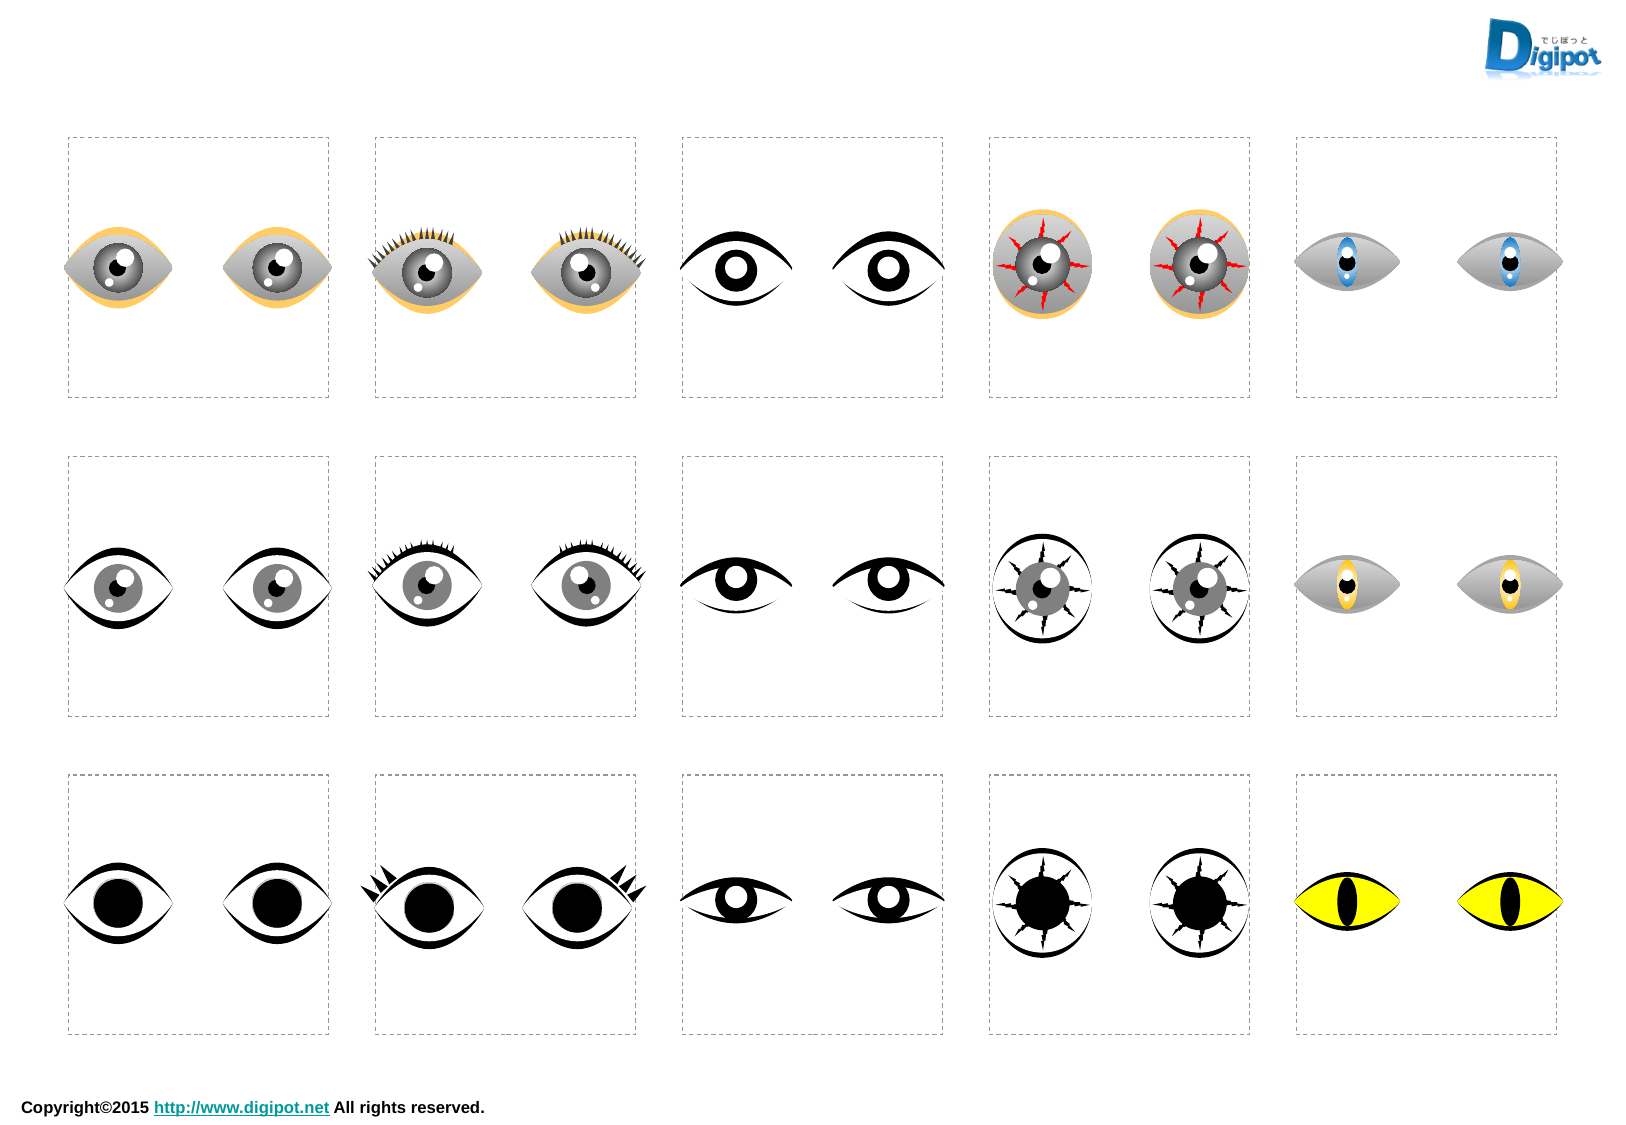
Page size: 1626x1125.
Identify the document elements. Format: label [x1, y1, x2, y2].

text_box [63, 547, 332, 630]
text_box [992, 209, 1250, 320]
text_box [679, 876, 945, 924]
text_box [992, 847, 1250, 959]
text_box [359, 866, 648, 950]
text_box [1293, 232, 1564, 292]
text_box [679, 557, 945, 614]
text_box [368, 539, 646, 627]
text_box [63, 226, 332, 309]
text_box [1293, 554, 1564, 615]
text_box [679, 231, 945, 306]
text_box [63, 862, 332, 945]
text_box [1293, 871, 1564, 932]
text_box [368, 226, 646, 315]
picture [1485, 18, 1602, 82]
text_box [992, 533, 1250, 644]
